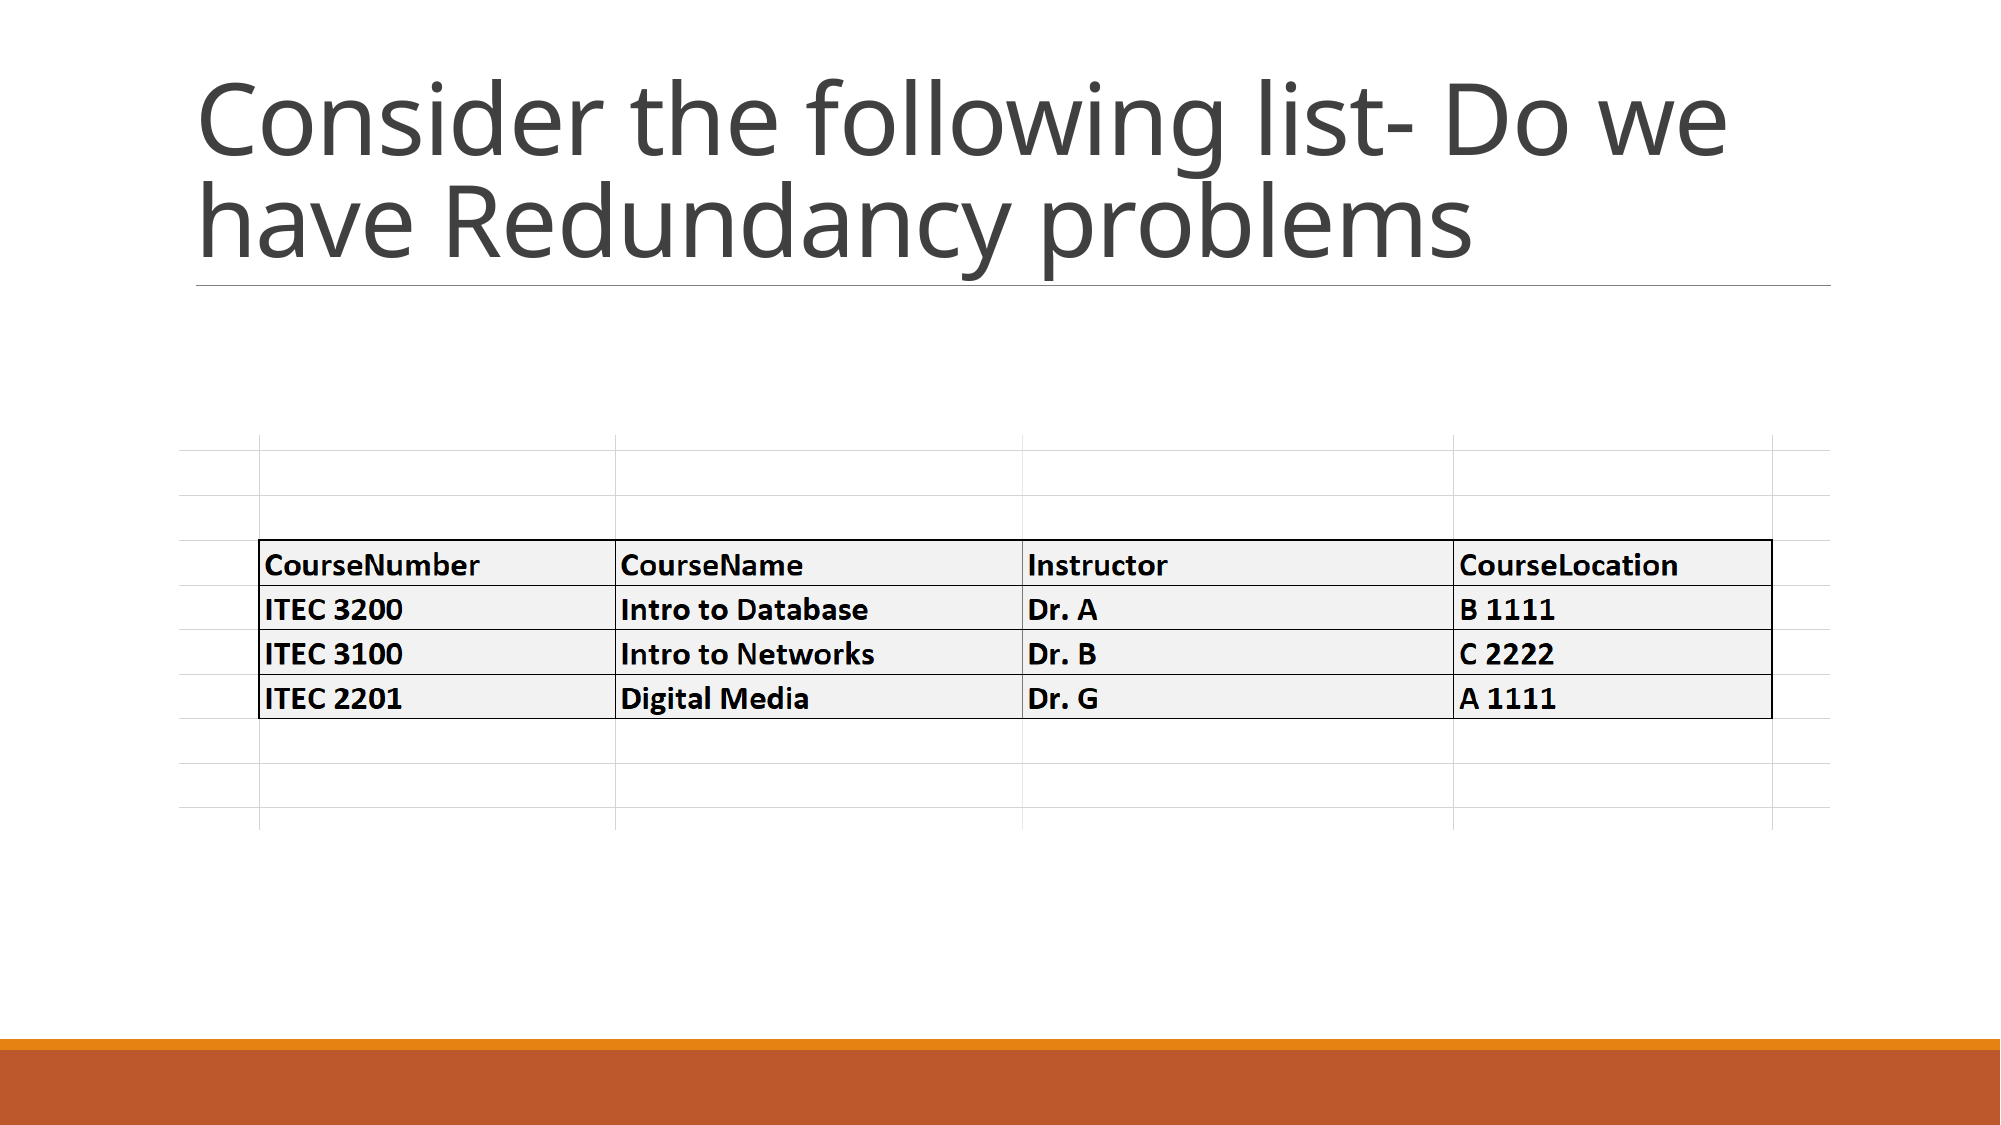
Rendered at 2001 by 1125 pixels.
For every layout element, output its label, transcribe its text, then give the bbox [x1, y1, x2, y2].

title Consider the following list- Do we have Redundancy problems [180, 47, 1830, 285]
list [179, 435, 1831, 830]
